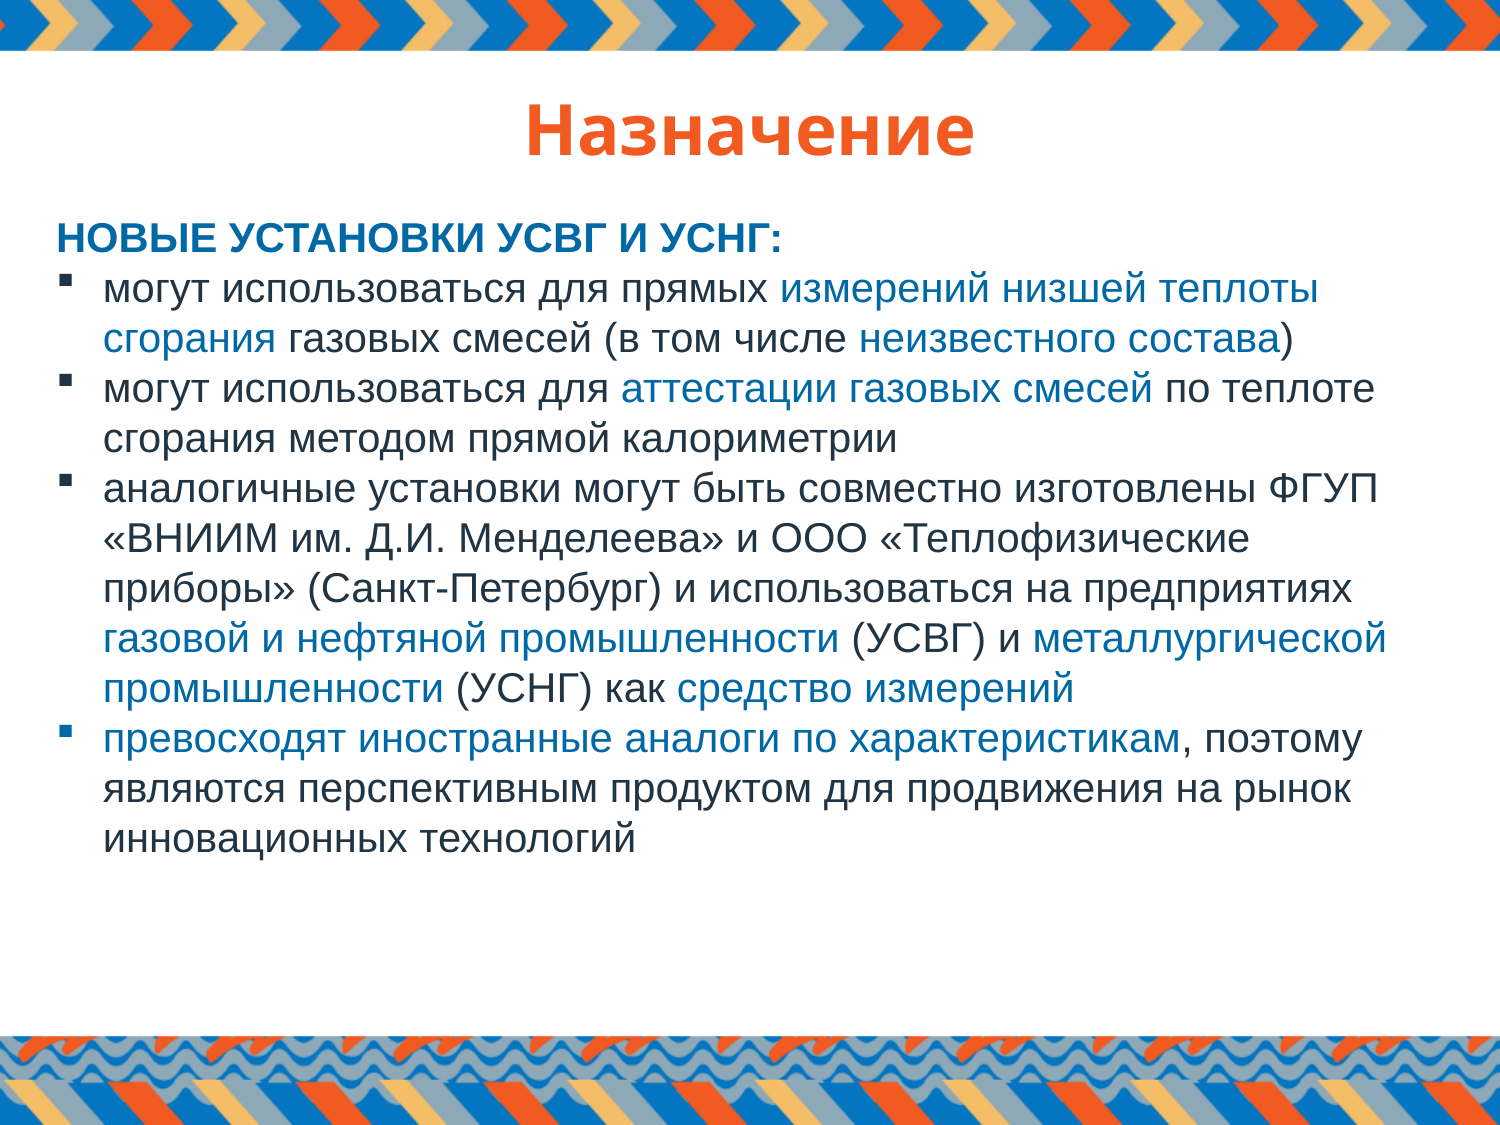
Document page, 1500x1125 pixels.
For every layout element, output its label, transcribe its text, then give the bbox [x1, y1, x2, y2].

picture [0, 172, 1500, 1125]
title Назначение [0, 83, 1500, 172]
text_box НОВЫЕ УСТАНОВКИ УСВГ И УСНГ: могут использоваться для прямых измерений низшей теплоты сгорания газовых смесей (в том числе неизвестного состава) могут использоваться для аттестации газовых смесей по теплоте сгорания методом прямой калориметрии аналогичные установки могут быть совместно изготовлены ФГУП «ВНИИМ им. Д.И. Менделеева» и ООО «Теплофизические приборы» (Санкт-Петербург) и использоваться на предприятиях газовой и нефтяной промышленности (УСВГ) и металлургической промышленности (УСНГ) как средство измерений превосходят иностранные аналоги по характеристикам, поэтому являются перспективным продуктом для продвижения на рынок инновационных технологий [41, 203, 1454, 869]
picture [0, 0, 1500, 83]
